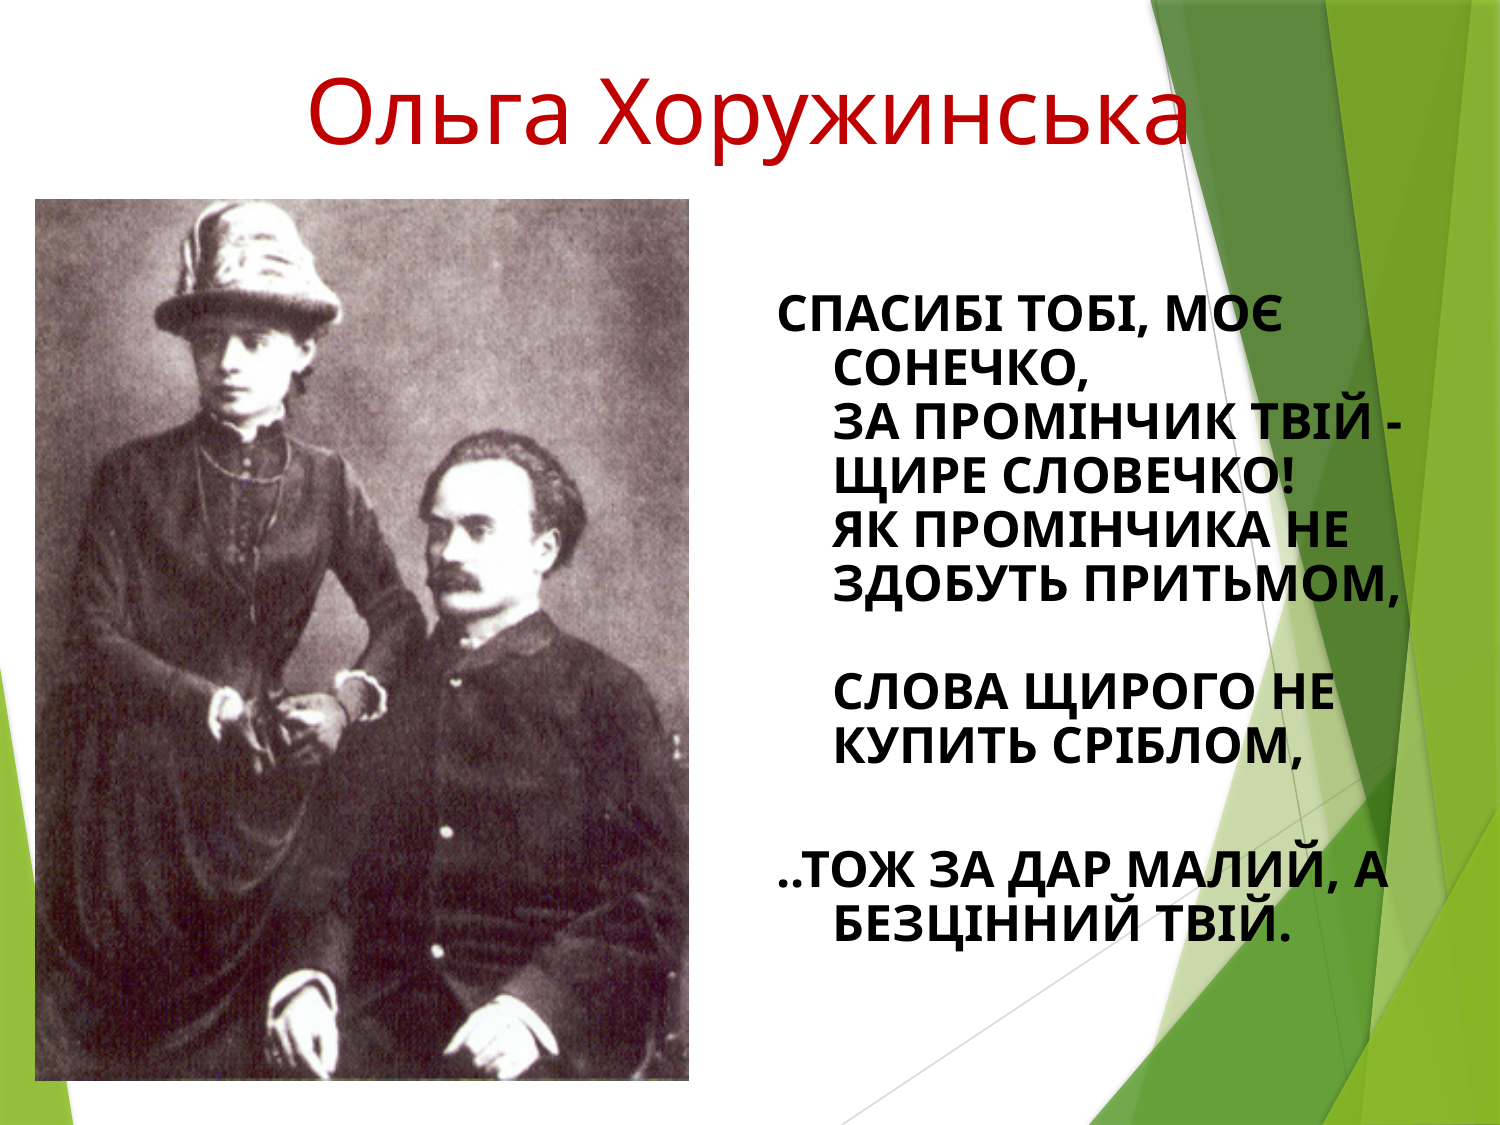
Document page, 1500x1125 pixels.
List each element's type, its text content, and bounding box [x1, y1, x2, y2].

picture [34, 198, 689, 1082]
text_box Ольга Хоружинська [74, 45, 1425, 234]
text_box СПАСИБІ ТОБІ, МОЄ СОНЕЧКО, ЗА ПРОМІНЧИК ТВІЙ - ЩИРЕ СЛОВЕЧКО! ЯК ПРОМІНЧИКА НЕ ЗДОБУТЬ ПРИТЬМОМ, СЛОВА ЩИРОГО НЕ КУПИТЬ СРІБЛОМ, ..ТОЖ ЗА ДАР МАЛИЙ, А БЕЗЦІННИЙ ТВІЙ. [761, 281, 1425, 991]
